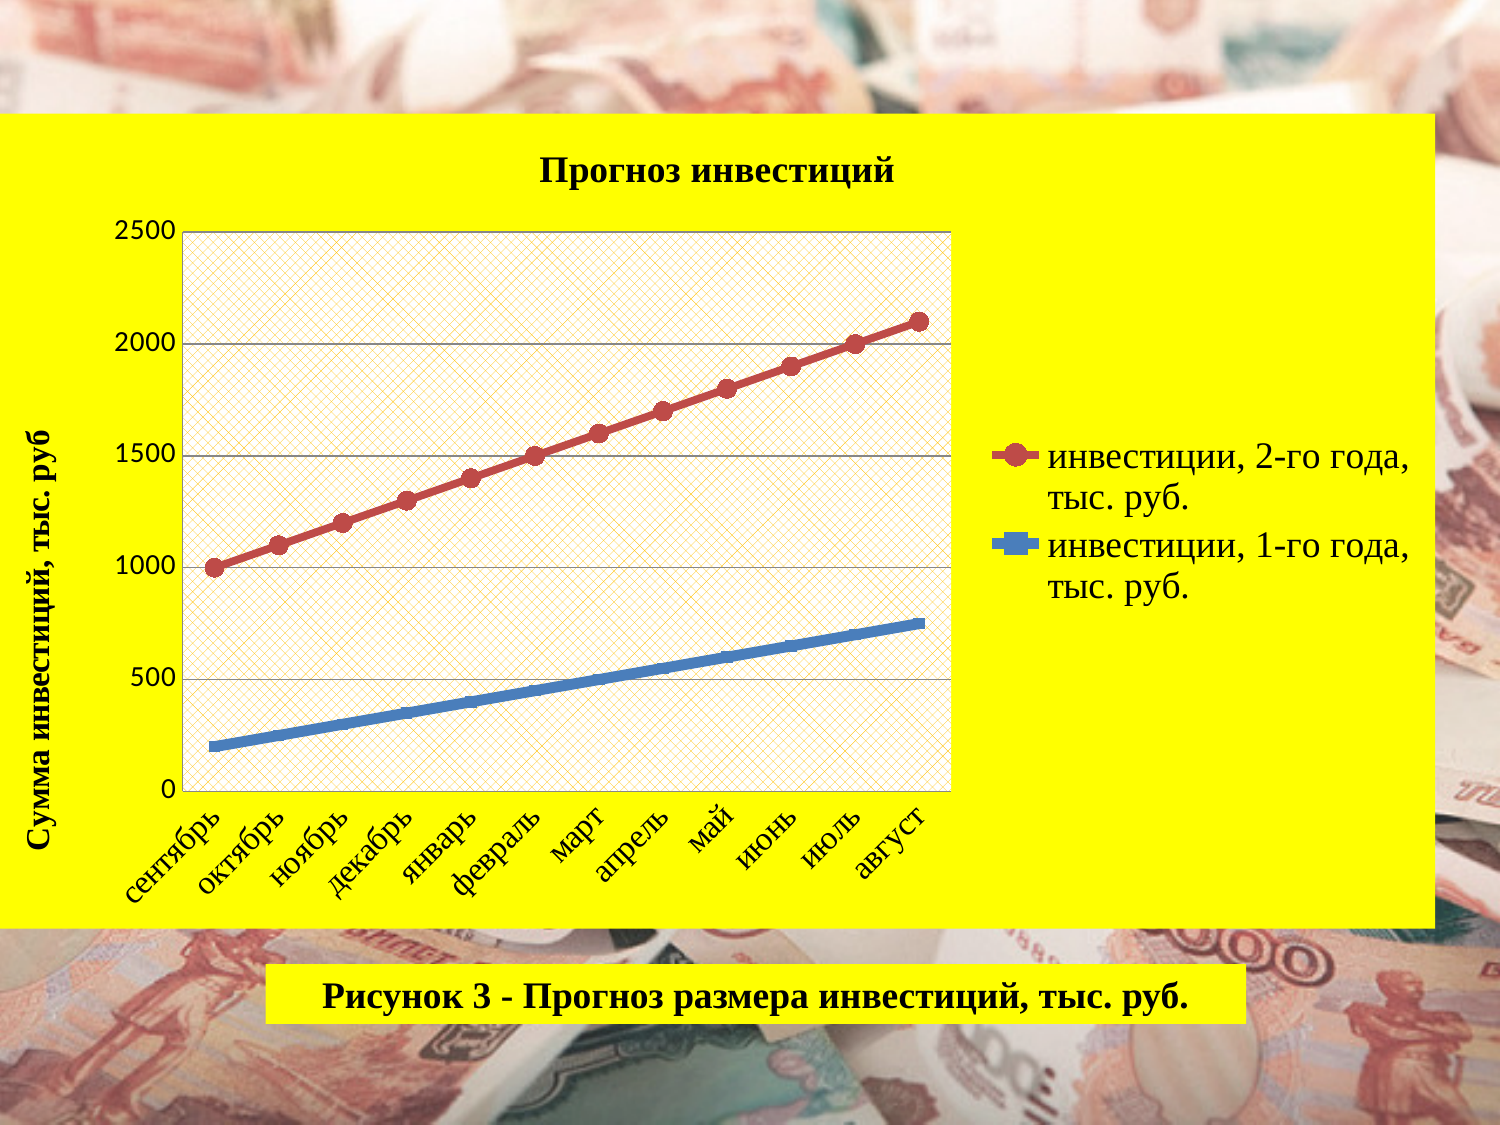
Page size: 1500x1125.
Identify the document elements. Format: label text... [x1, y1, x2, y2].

table_cell Клеевой пистолет Bosch GLIE [0, 0, 1500, 1125]
chart [0, 113, 1436, 929]
text_box Рисунок 3 - Прогноз размера инвестиций, тыс. руб. [265, 964, 1247, 1024]
